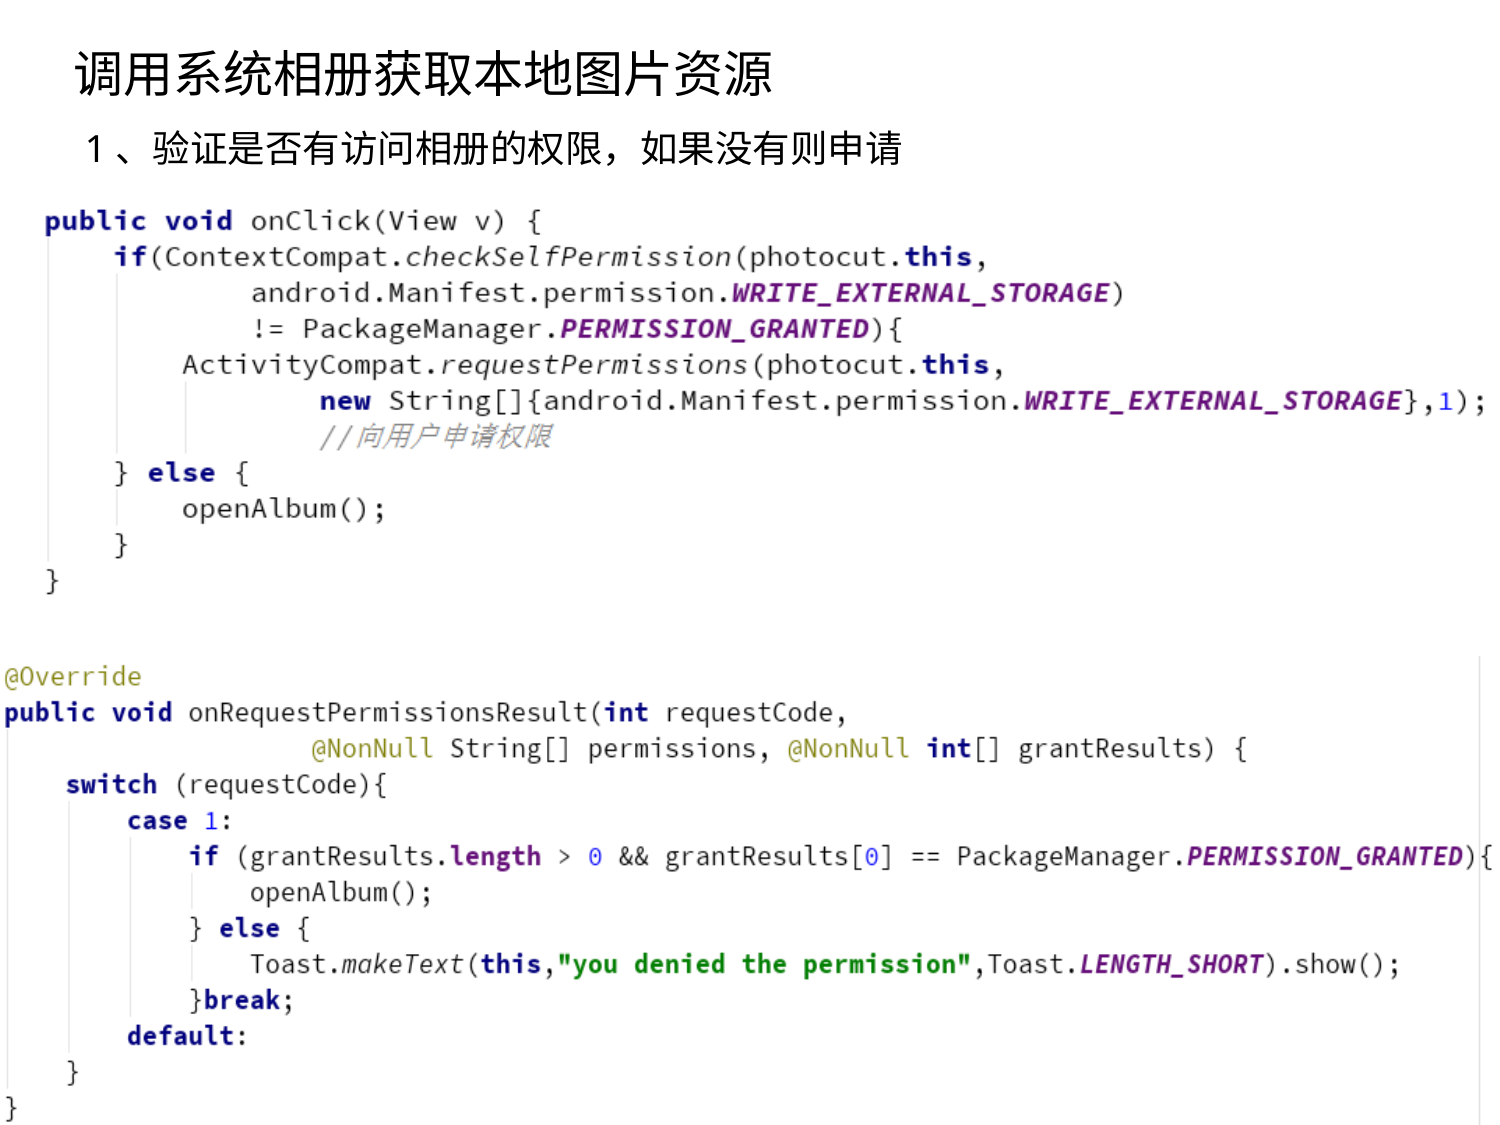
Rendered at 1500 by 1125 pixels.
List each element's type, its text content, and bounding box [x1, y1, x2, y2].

text_box 调用系统相册获取本地图片资源 [58, 35, 1172, 110]
picture [0, 655, 1500, 1125]
text_box 1、验证是否有访问相册的权限，如果没有则申请 [70, 117, 985, 177]
picture [32, 198, 1500, 608]
